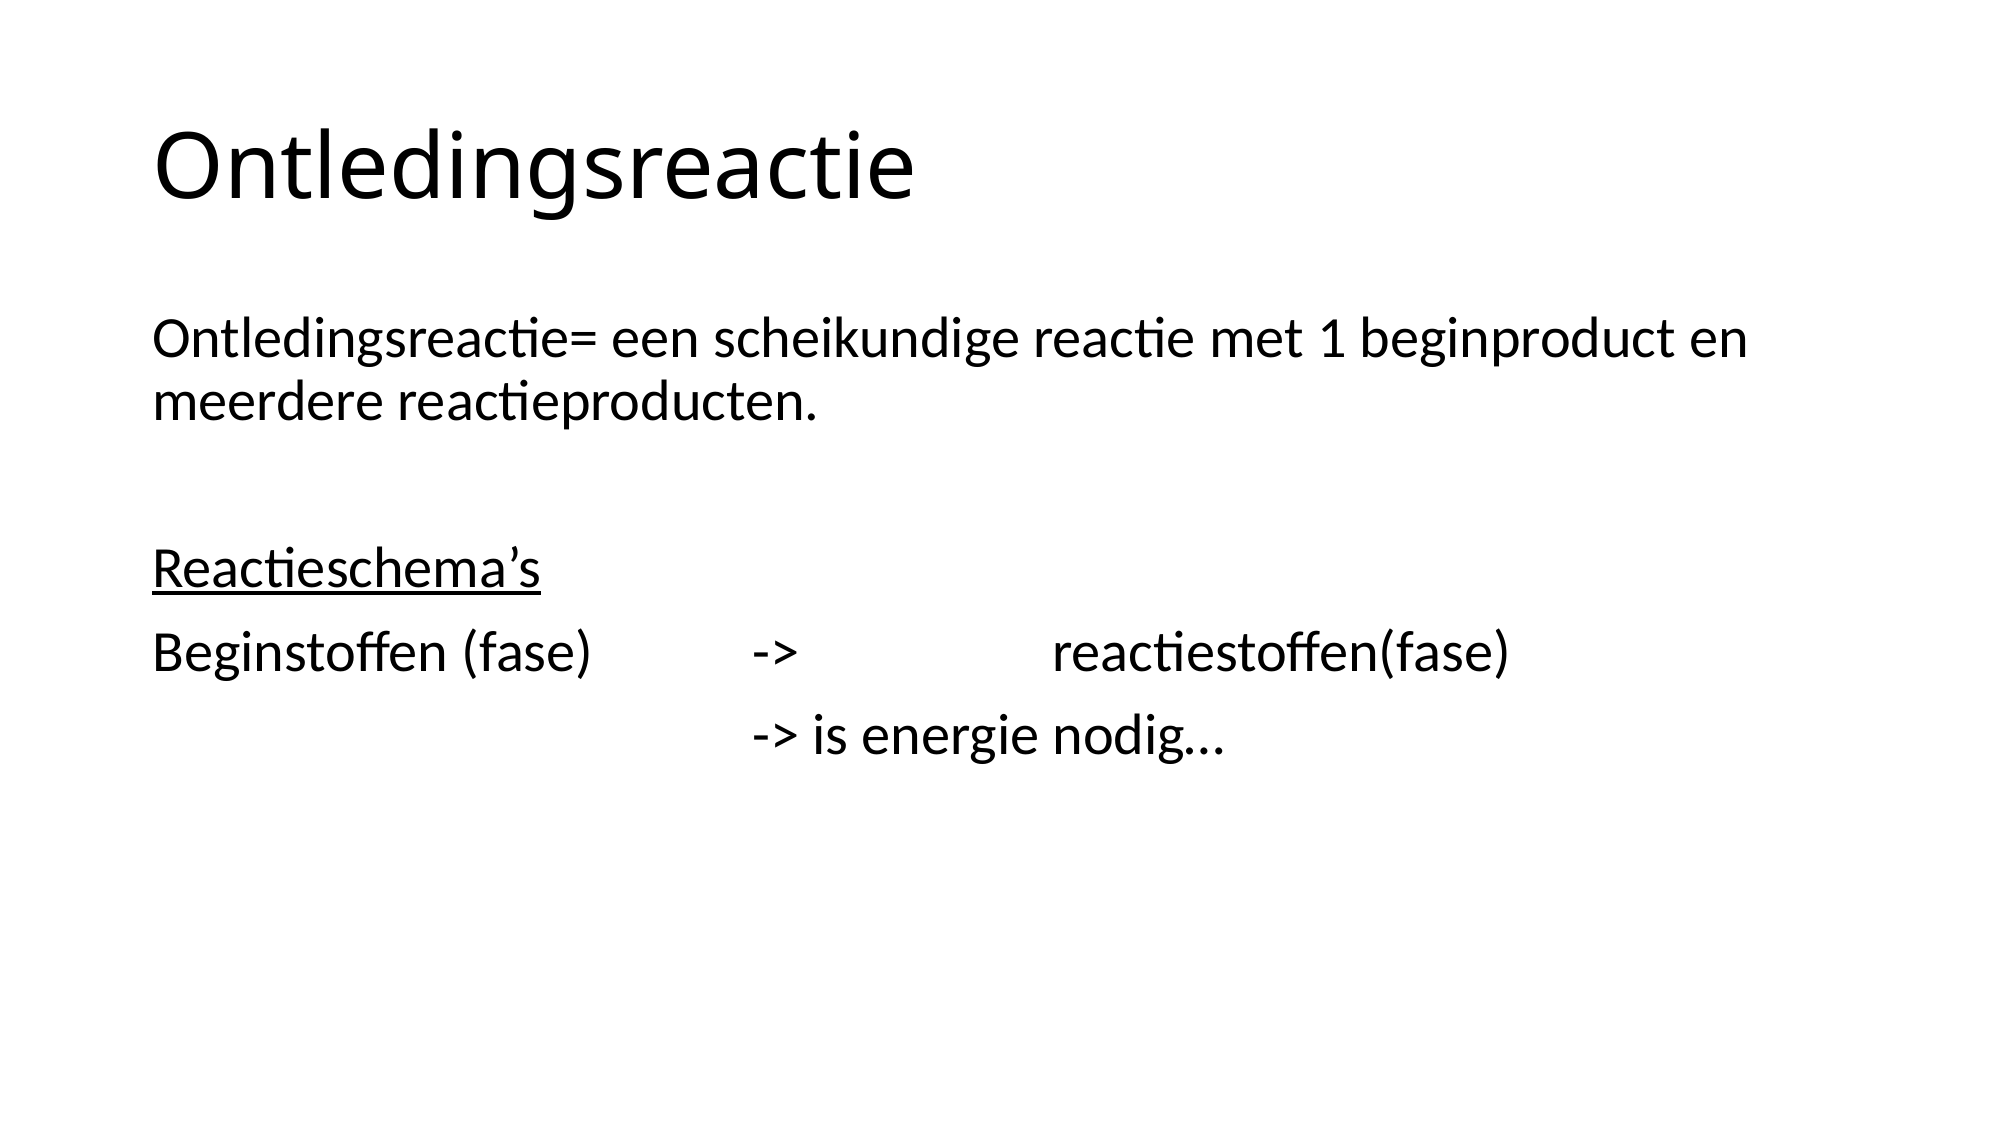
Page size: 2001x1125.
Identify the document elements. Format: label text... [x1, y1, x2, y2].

list Ontledingsreactie= een scheikundige reactie met 1 beginproduct en meerdere reactieproducten. Reactieschema’s Beginstoffen (fase) -> reactiestoffen(fase) -> is energie nodig… [137, 299, 1863, 1014]
title Ontledingsreactie [137, 59, 1863, 278]
